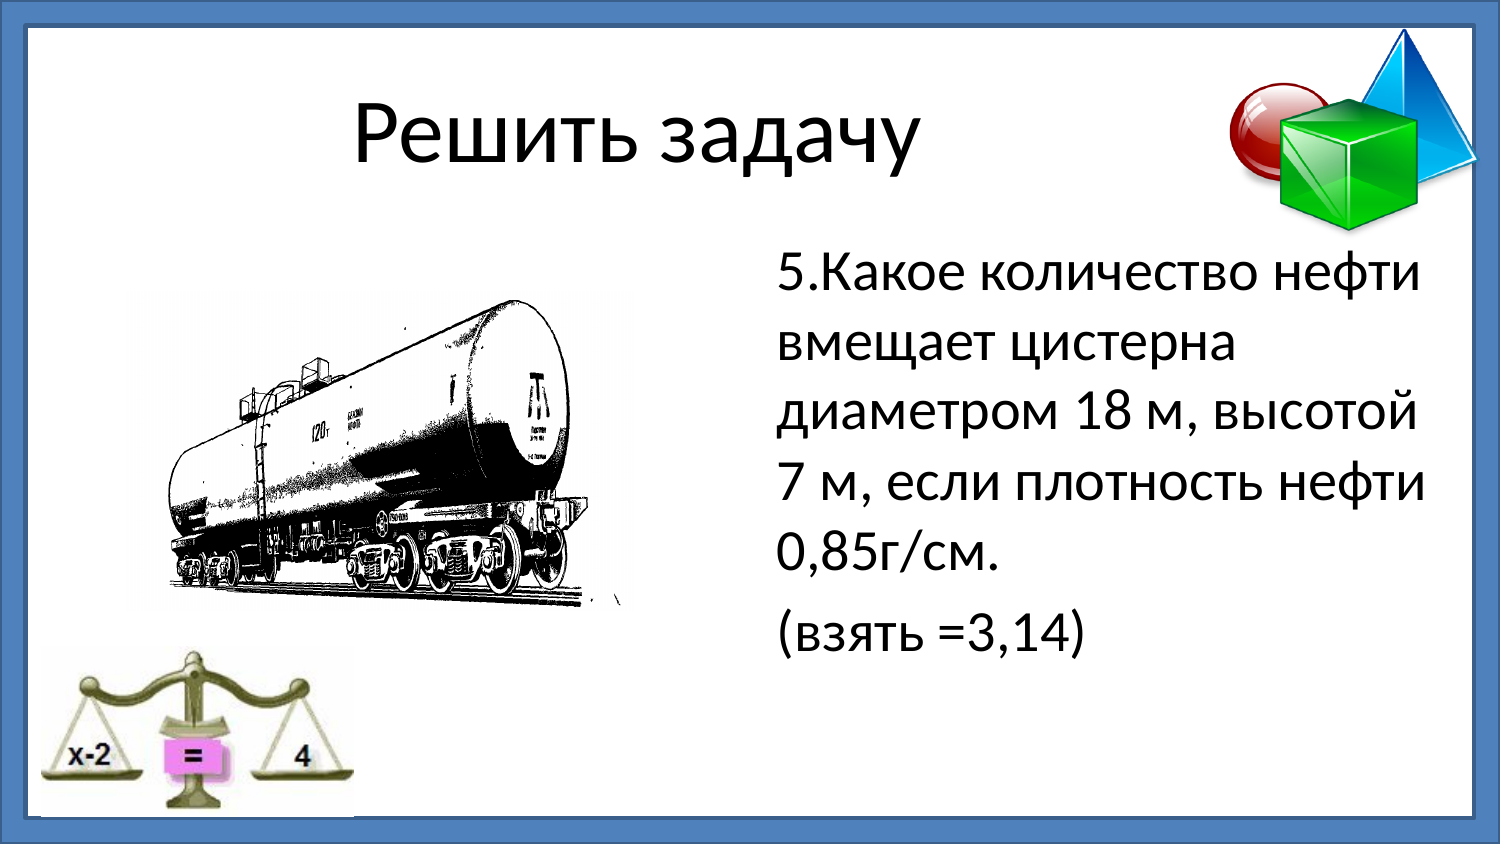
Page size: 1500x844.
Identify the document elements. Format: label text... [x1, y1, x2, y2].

picture [1222, 8, 1483, 245]
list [126, 291, 635, 612]
picture [41, 646, 354, 817]
title Решить задачу [64, 55, 1211, 197]
